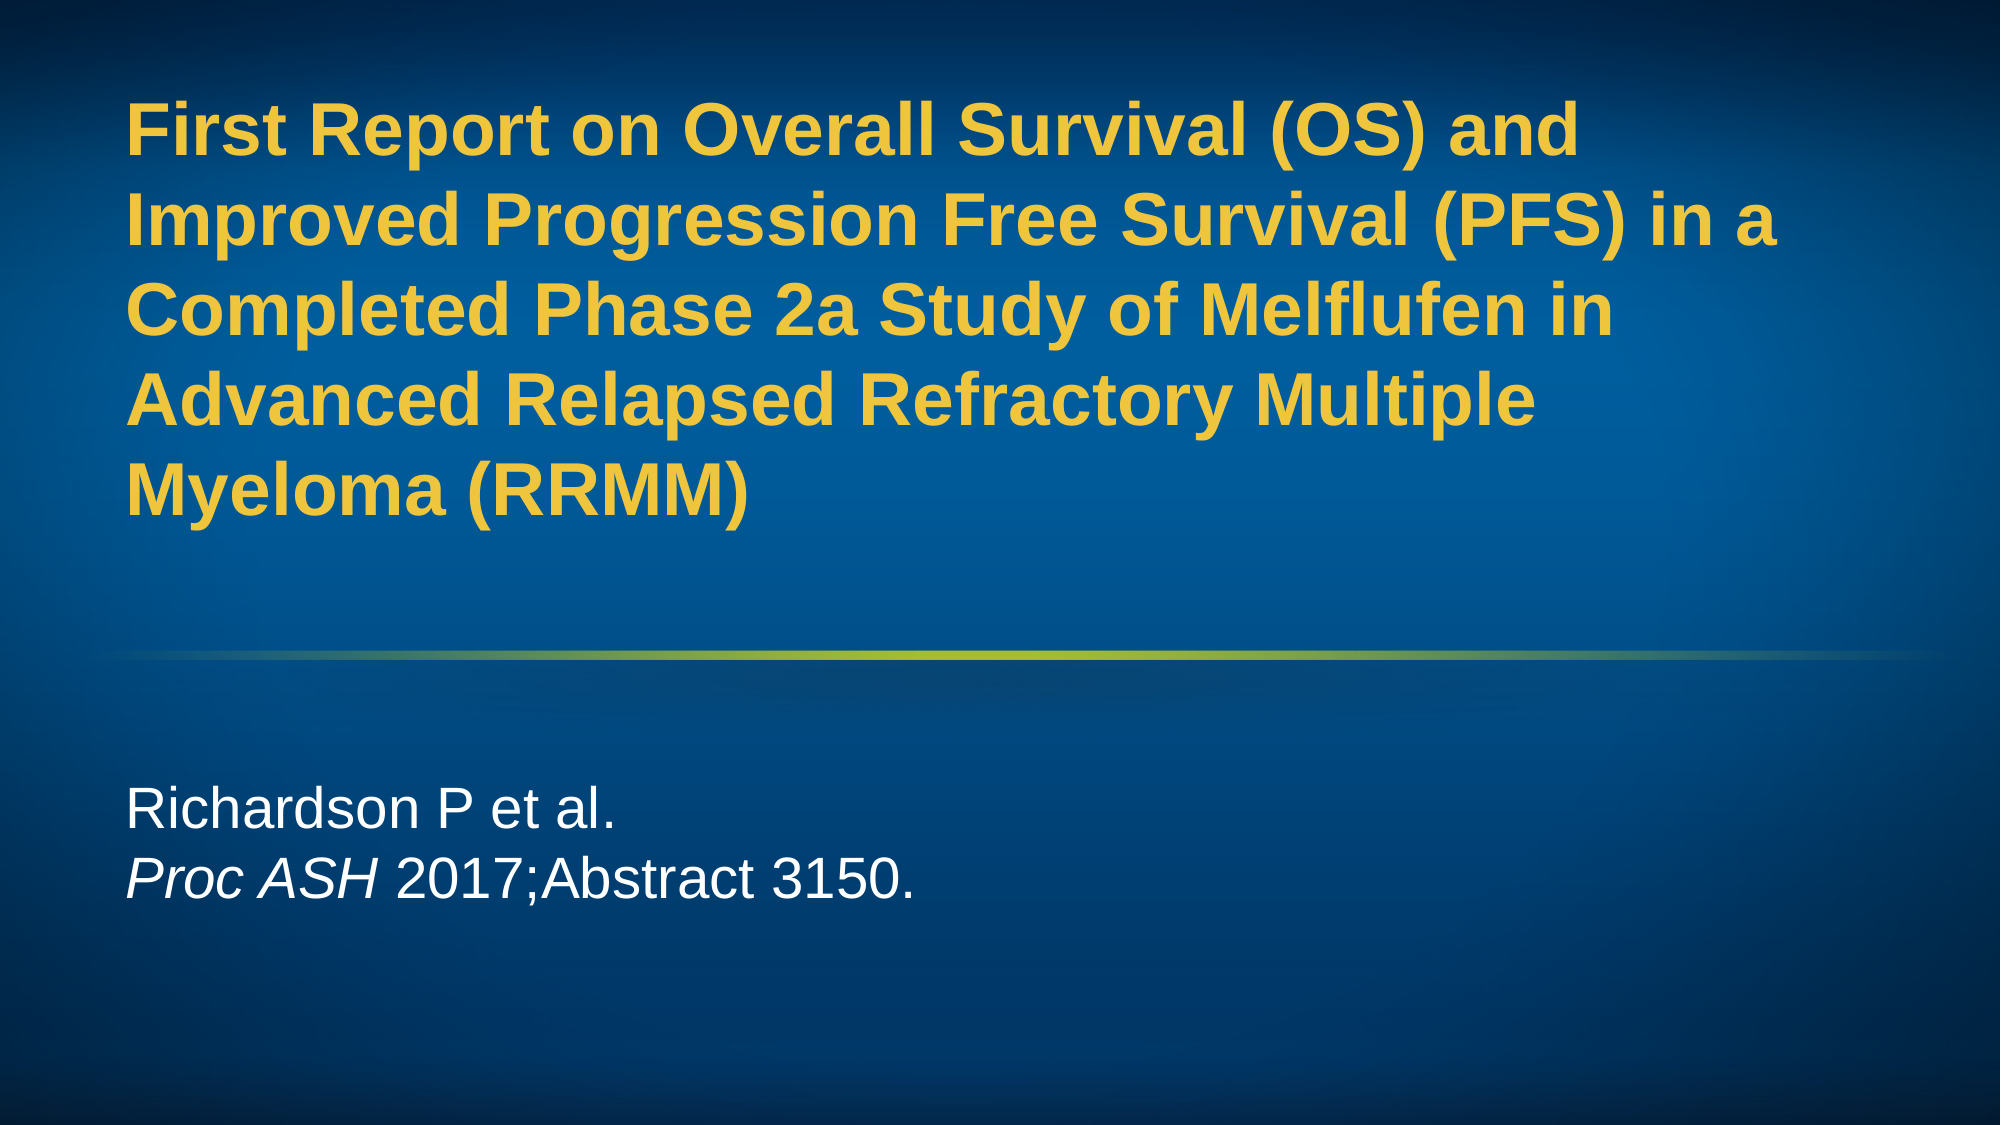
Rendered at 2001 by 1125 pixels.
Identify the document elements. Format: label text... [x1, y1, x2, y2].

title First Report on Overall Survival (OS) and Improved Progression Free Survival (PFS) in a Completed Phase 2a Study of Melflufen in Advanced Relapsed Refractory Multiple Myeloma (RRMM) [110, 75, 1850, 625]
picture [0, 0, 2000, 1125]
subtitle Richardson P et al. Proc ASH 2017;Abstract 3150. [110, 762, 1890, 1050]
